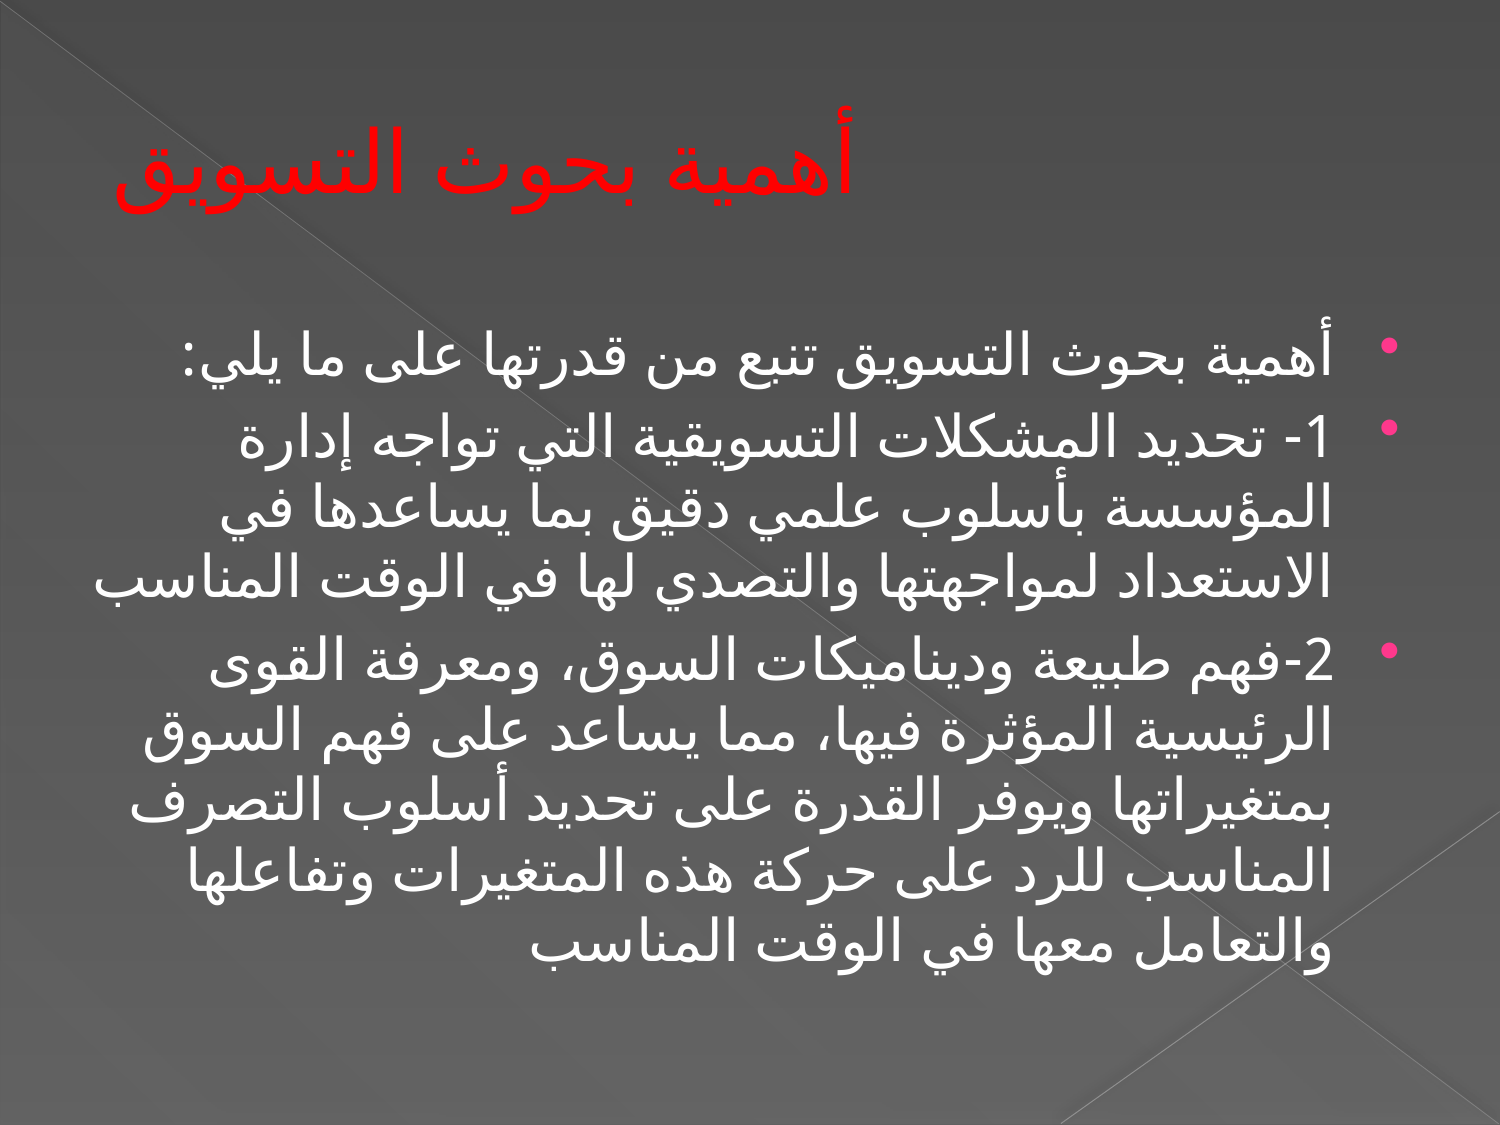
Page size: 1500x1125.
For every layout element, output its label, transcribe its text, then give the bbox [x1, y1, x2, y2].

list أهمية بحوث التسويق تنبع من قدرتها على ما يلي: 1- تحديد المشكلات التسويقية التي تواجه إدارة المؤسسة بأسلوب علمي دقيق بما يساعدها في الاستعداد لمواجهتها والتصدي لها في الوقت المناسب 2-فهم طبيعة وديناميكات السوق، ومعرفة القوى الرئيسية المؤثرة فيها، مما يساعد على فهم السوق بمتغيراتها ويوفر القدرة على تحديد أسلوب التصرف المناسب للرد على حركة هذه المتغيرات وتفاعلها والتعامل معها في الوقت المناسب [75, 308, 1425, 1059]
title أهمية بحوث التسويق [75, 43, 1425, 274]
